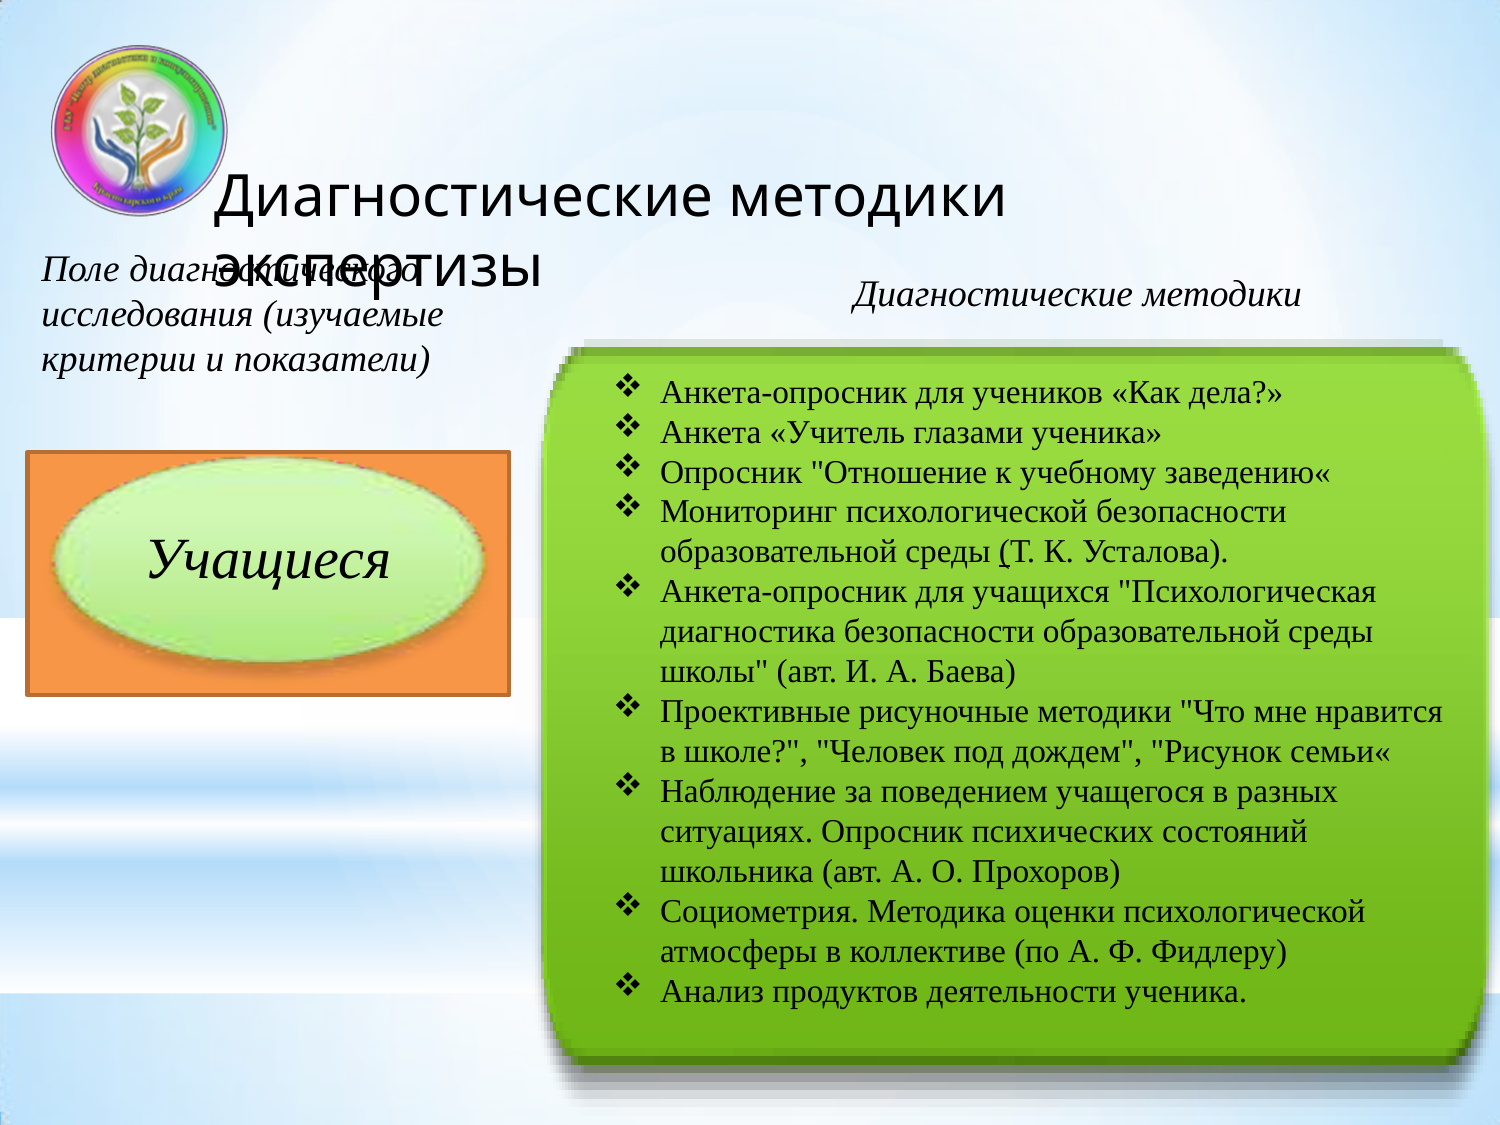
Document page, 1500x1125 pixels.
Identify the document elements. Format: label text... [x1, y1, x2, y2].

picture [0, 0, 1500, 1125]
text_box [526, 322, 1500, 1125]
title Диагностические методики экспертизы [212, 156, 1294, 321]
text_box Поле диагностического исследования (изучаемые критерии и показатели) [26, 236, 527, 387]
text_box Диагностические методики [839, 261, 1318, 321]
